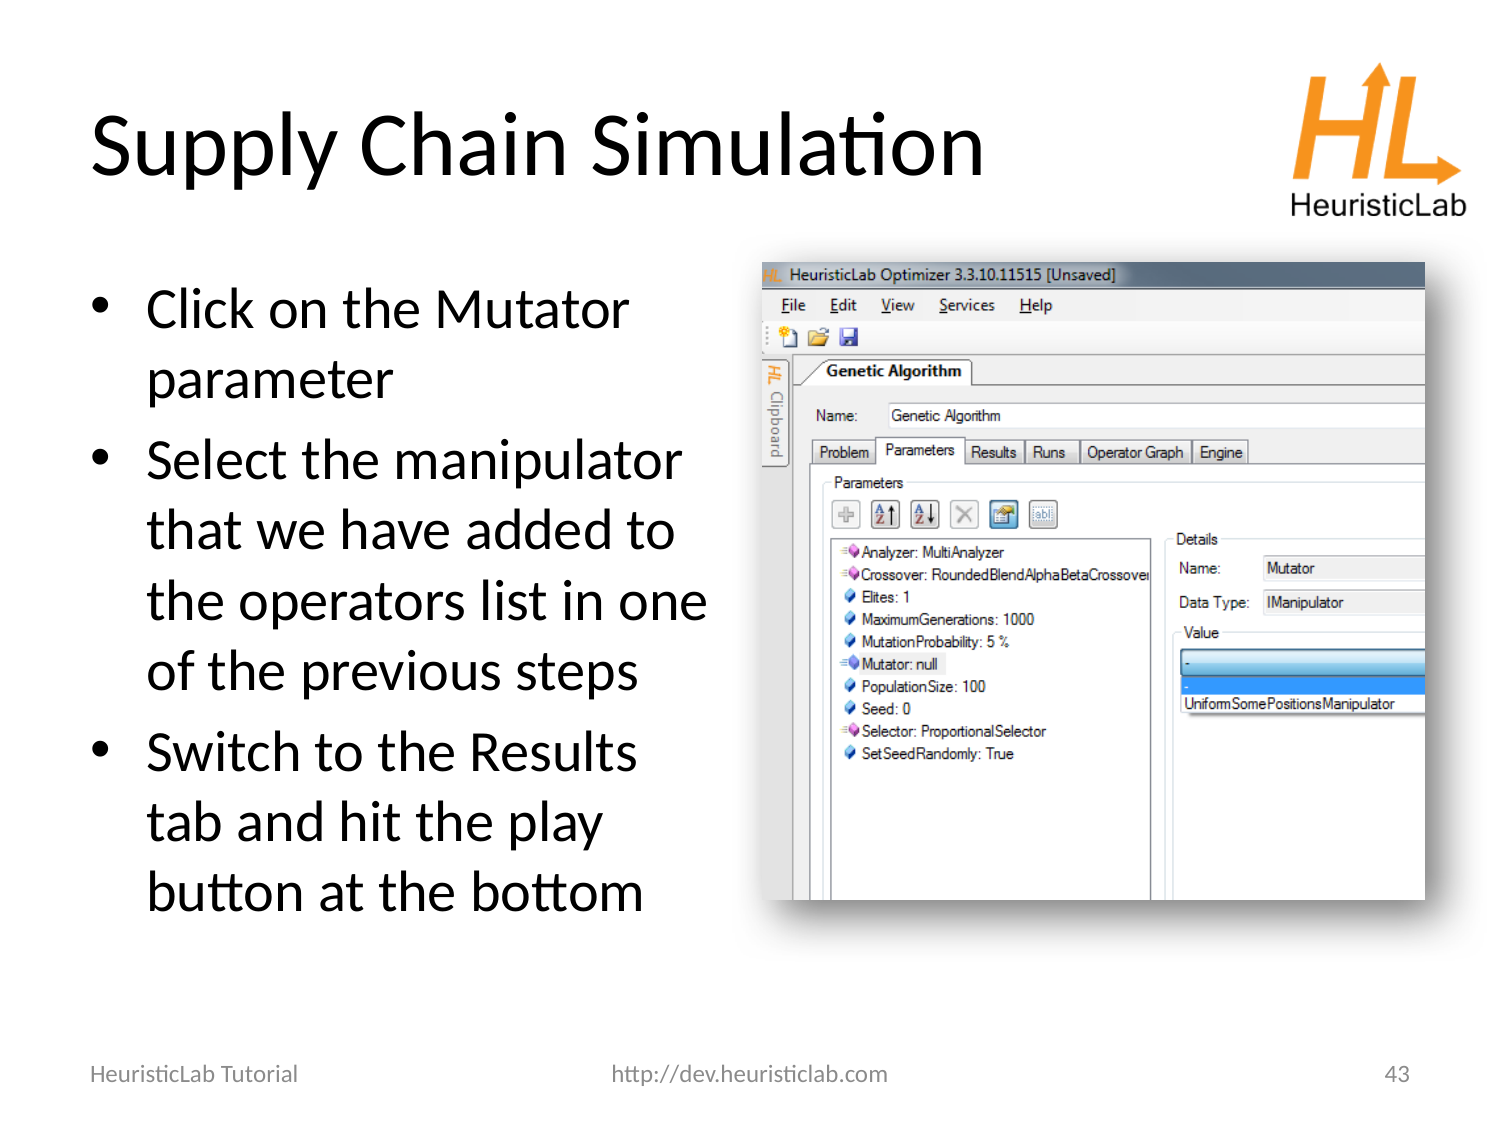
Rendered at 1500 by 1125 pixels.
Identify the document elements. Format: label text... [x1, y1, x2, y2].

picture [762, 262, 1426, 901]
footer http://dev.heuristiclab.com [512, 1042, 988, 1103]
slide_number 43 [1074, 1042, 1425, 1103]
title Supply Chain Simulation [75, 45, 1282, 233]
list Click on the Mutator parameter Select the manipulator that we have added to the operators list in one of the previous steps Switch to the Results tab and hit the play button at the bottom [75, 262, 738, 1005]
picture [1281, 27, 1474, 244]
slide_number HeuristicLab Tutorial [75, 1042, 425, 1103]
